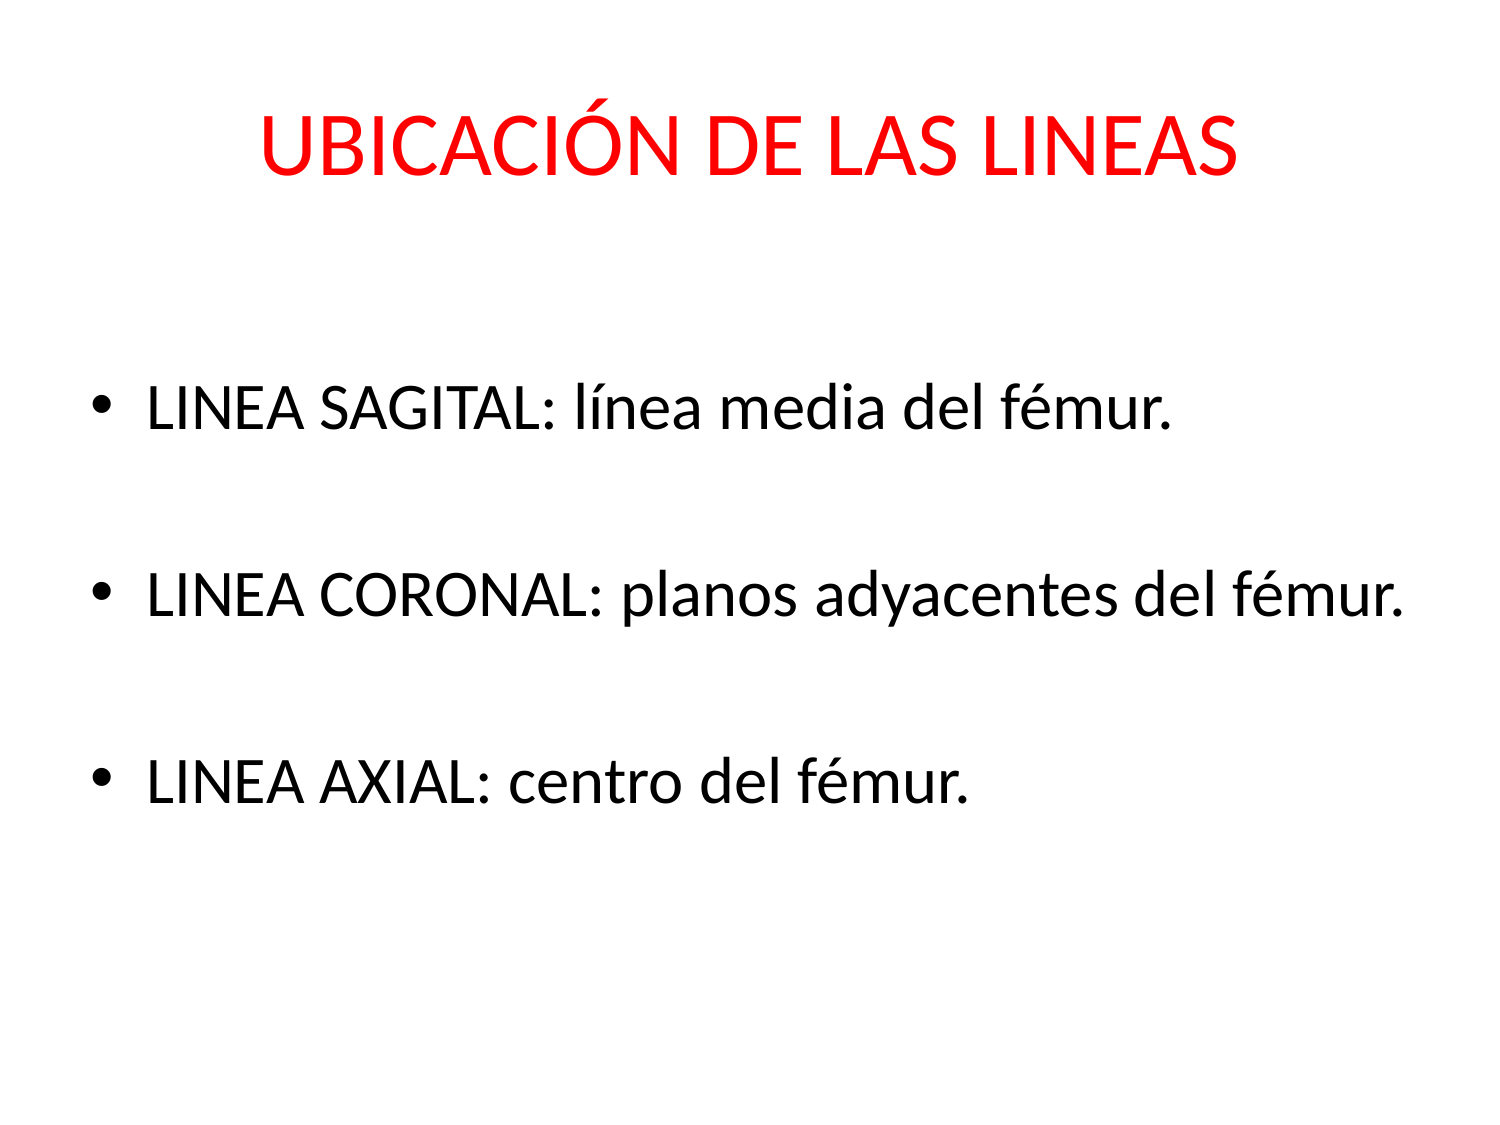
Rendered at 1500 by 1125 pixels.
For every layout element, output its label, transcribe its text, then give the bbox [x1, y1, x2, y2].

title UBICACIÓN DE LAS LINEAS [75, 45, 1425, 233]
list LINEA SAGITAL: línea media del fémur. LINEA CORONAL: planos adyacentes del fémur. LINEA AXIAL: centro del fémur. [75, 262, 1425, 1005]
